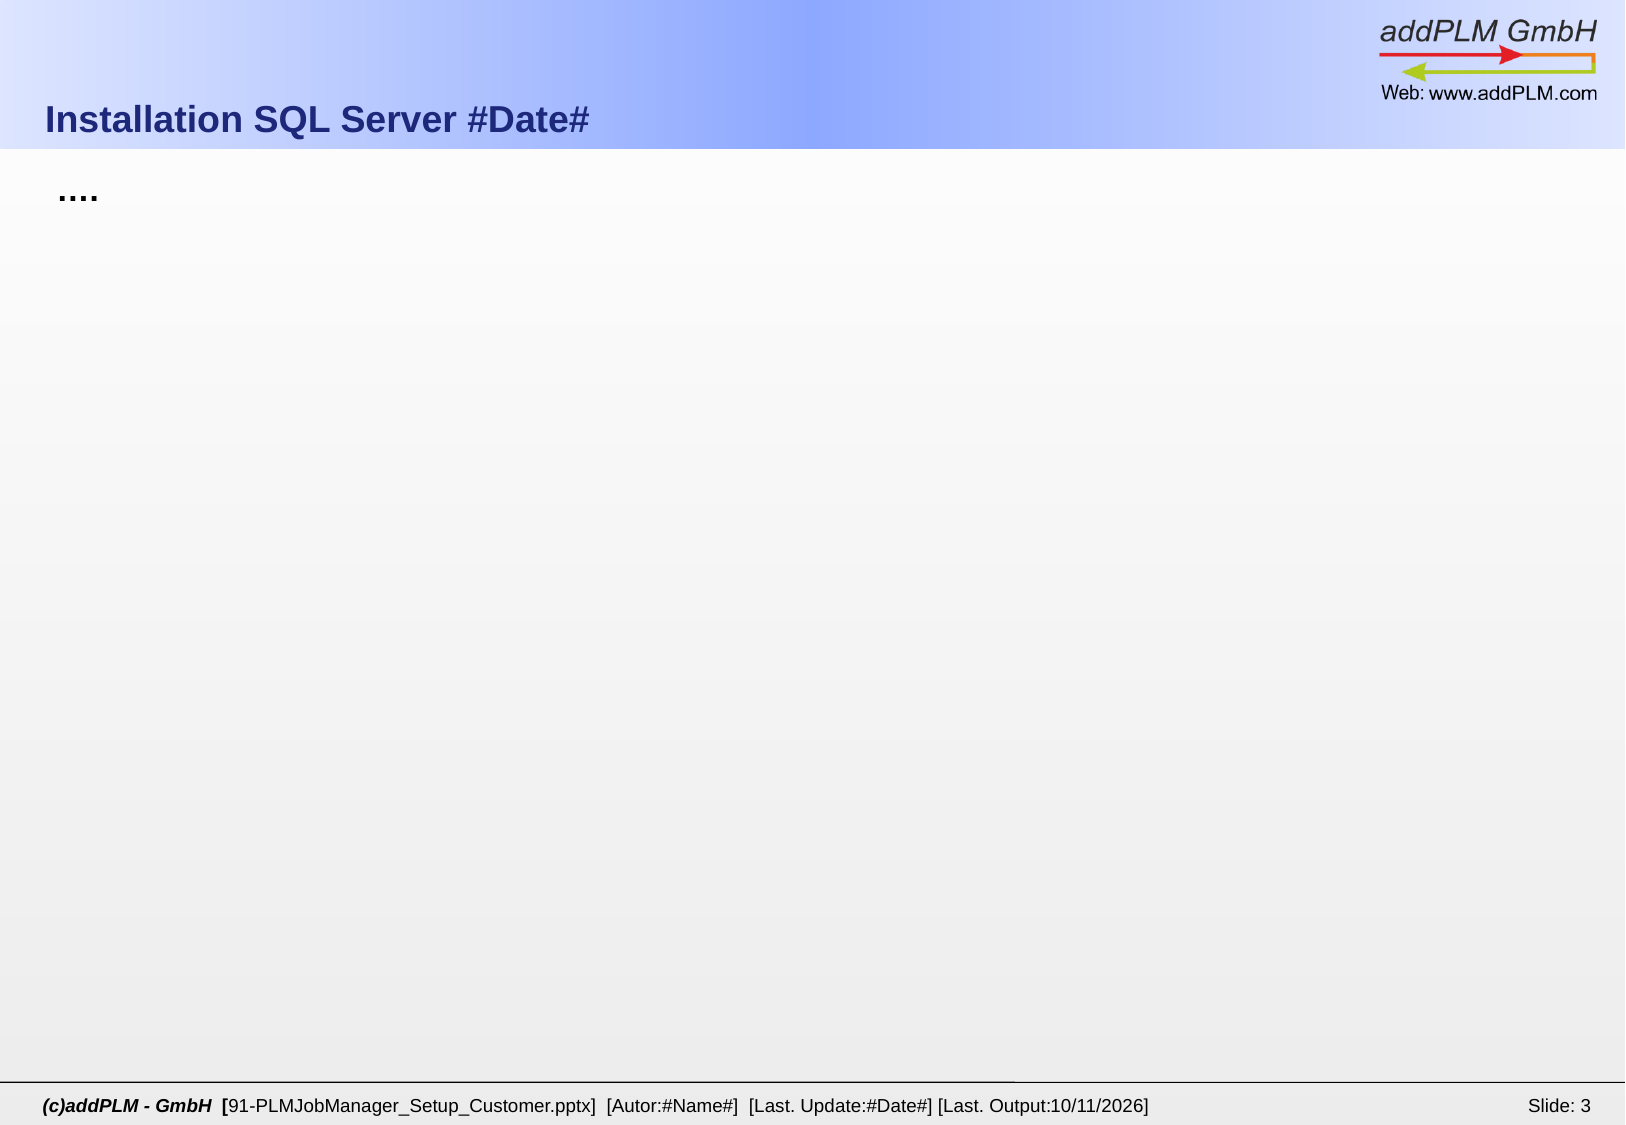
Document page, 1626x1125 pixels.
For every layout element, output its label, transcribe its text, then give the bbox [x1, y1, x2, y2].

title Installation SQL Server #Date# [45, 67, 1586, 141]
picture [1379, 19, 1597, 100]
list …. [41, 160, 1417, 368]
